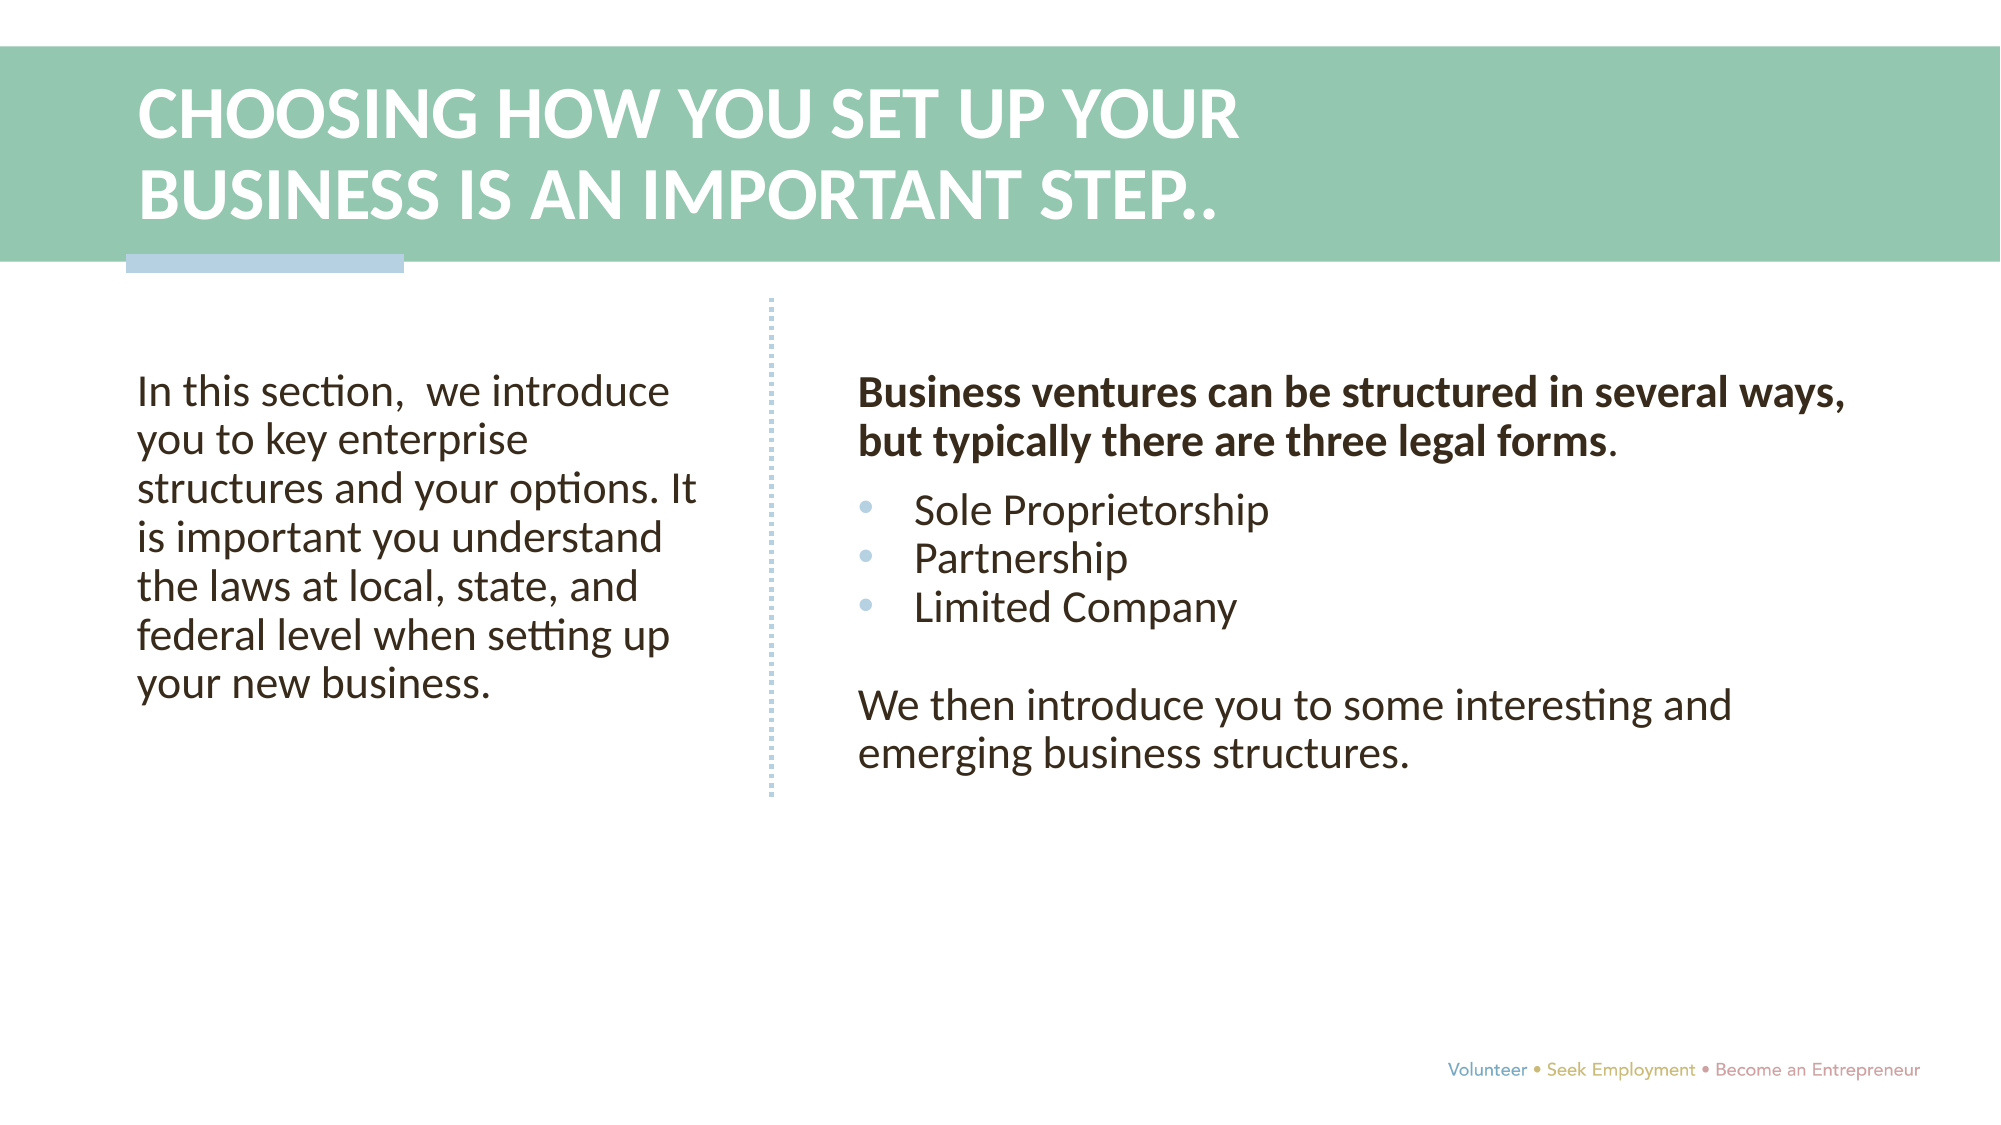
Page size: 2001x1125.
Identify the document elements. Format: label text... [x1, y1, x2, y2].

picture [1418, 1046, 1971, 1103]
list CHOOSING HOW YOU SET UP YOUR BUSINESS IS AN IMPORTANT STEP.. [123, 62, 1412, 247]
text_box Business ventures can be structured in several ways, but typically there are three legal forms. Sole Proprietorship Partnership Limited Company We then introduce you to some interesting and emerging business structures. [842, 360, 1871, 1024]
text_box In this section, we introduce you to key enterprise structures and your options. It is important you understand the laws at local, state, and federal level when setting up your new business. [121, 358, 743, 1023]
